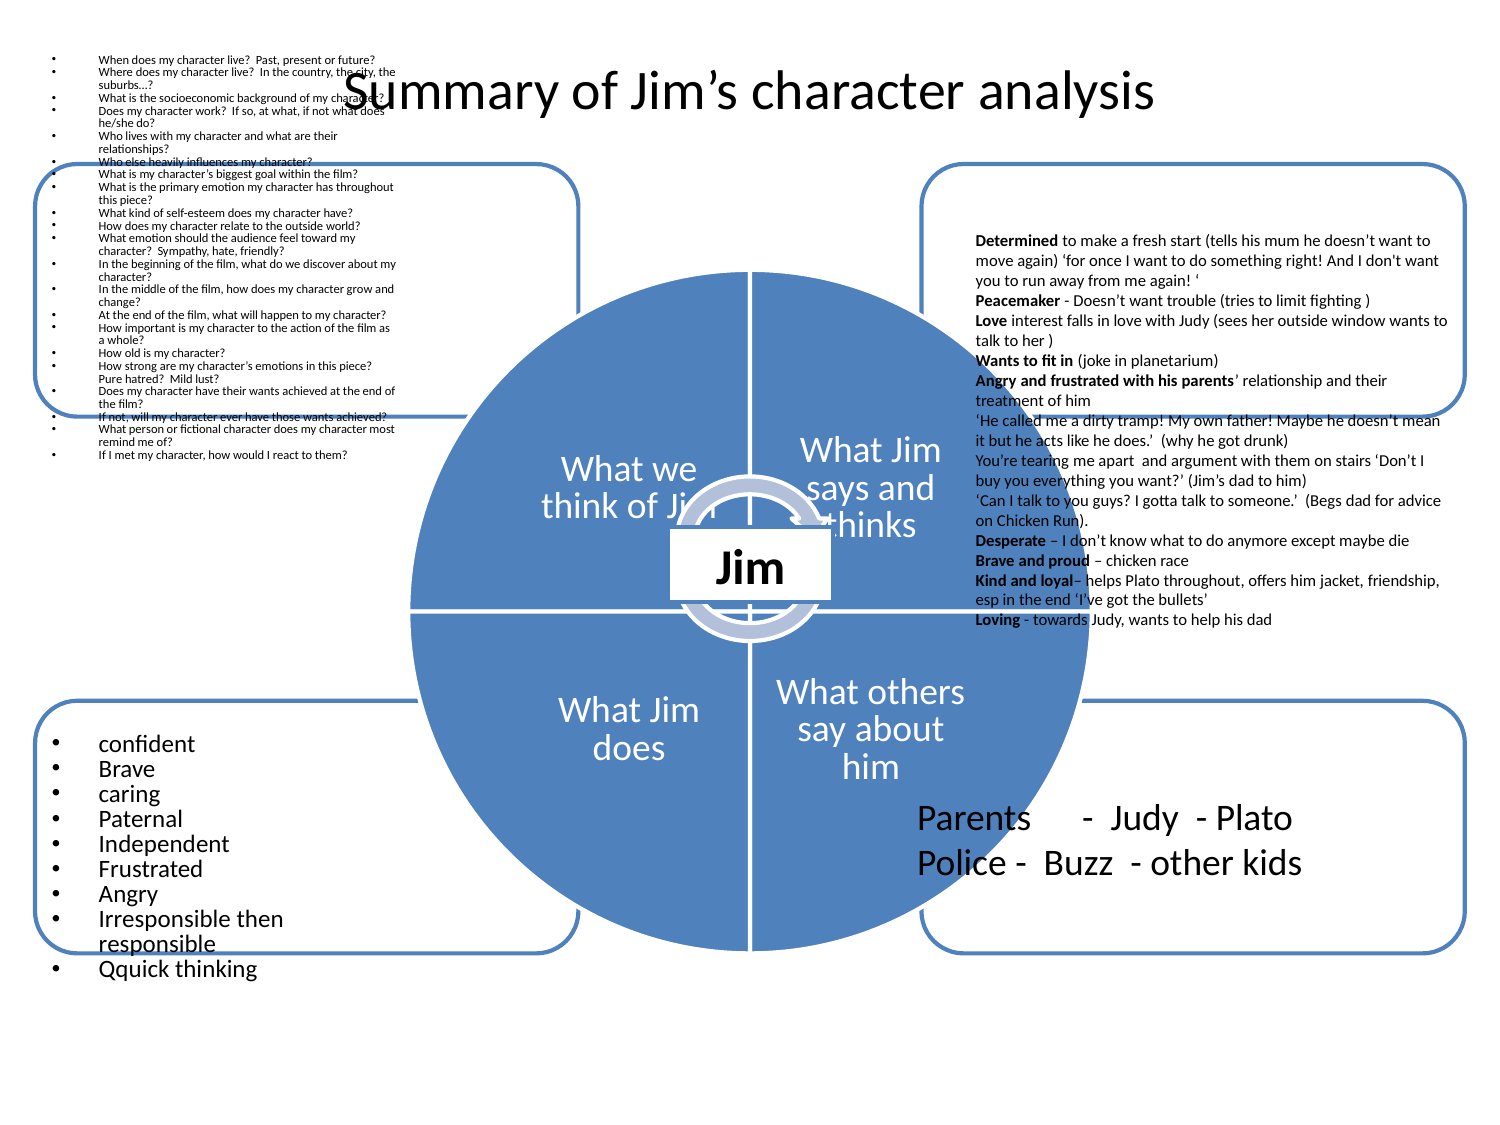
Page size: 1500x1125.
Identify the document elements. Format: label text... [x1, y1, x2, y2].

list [34, 163, 1466, 954]
title Summary of Jim’s character analysis [75, 45, 1425, 129]
